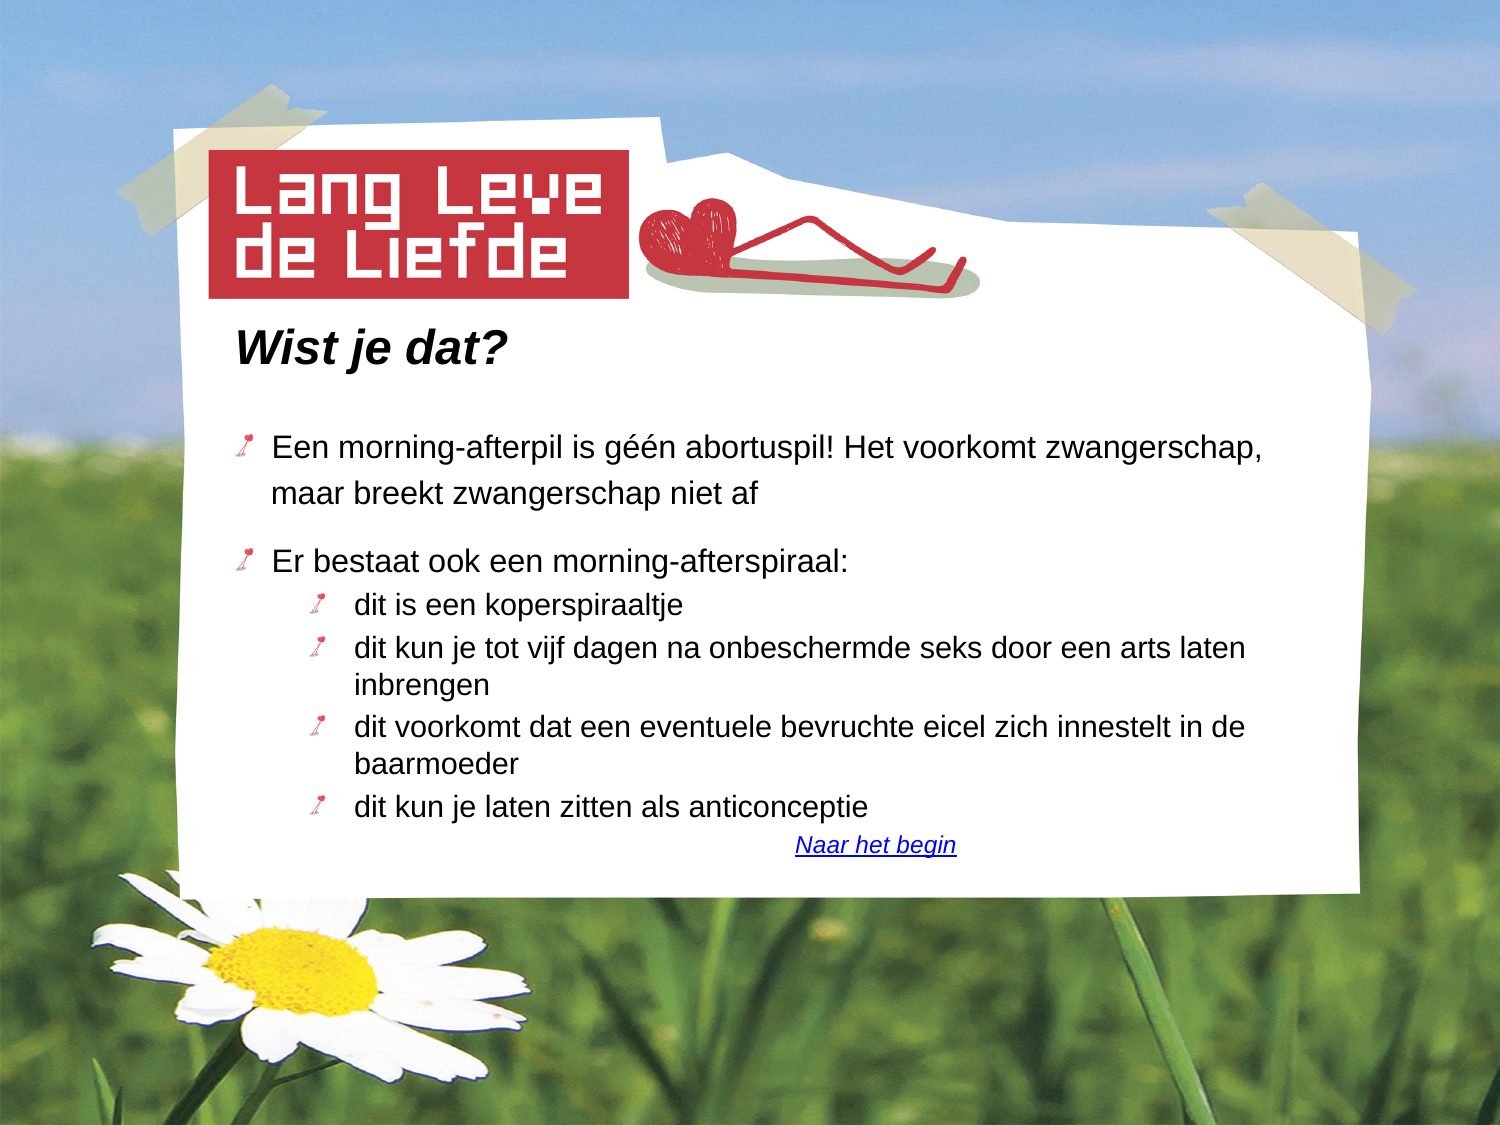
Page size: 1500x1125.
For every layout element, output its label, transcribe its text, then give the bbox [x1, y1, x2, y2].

list Wist je dat? Een morning-afterpil is géén abortuspil! Het voorkomt zwangerschap, maar breekt zwangerschap niet af Er bestaat ook een morning-afterspiraal: dit is een koperspiraaltje dit kun je tot vijf dagen na onbeschermde seks door een arts laten inbrengen dit voorkomt dat een eventuele bevruchte eicel zich innestelt in de baarmoeder dit kun je laten zitten als anticonceptie Naar het begin [219, 307, 1327, 897]
picture [0, 0, 1500, 1125]
